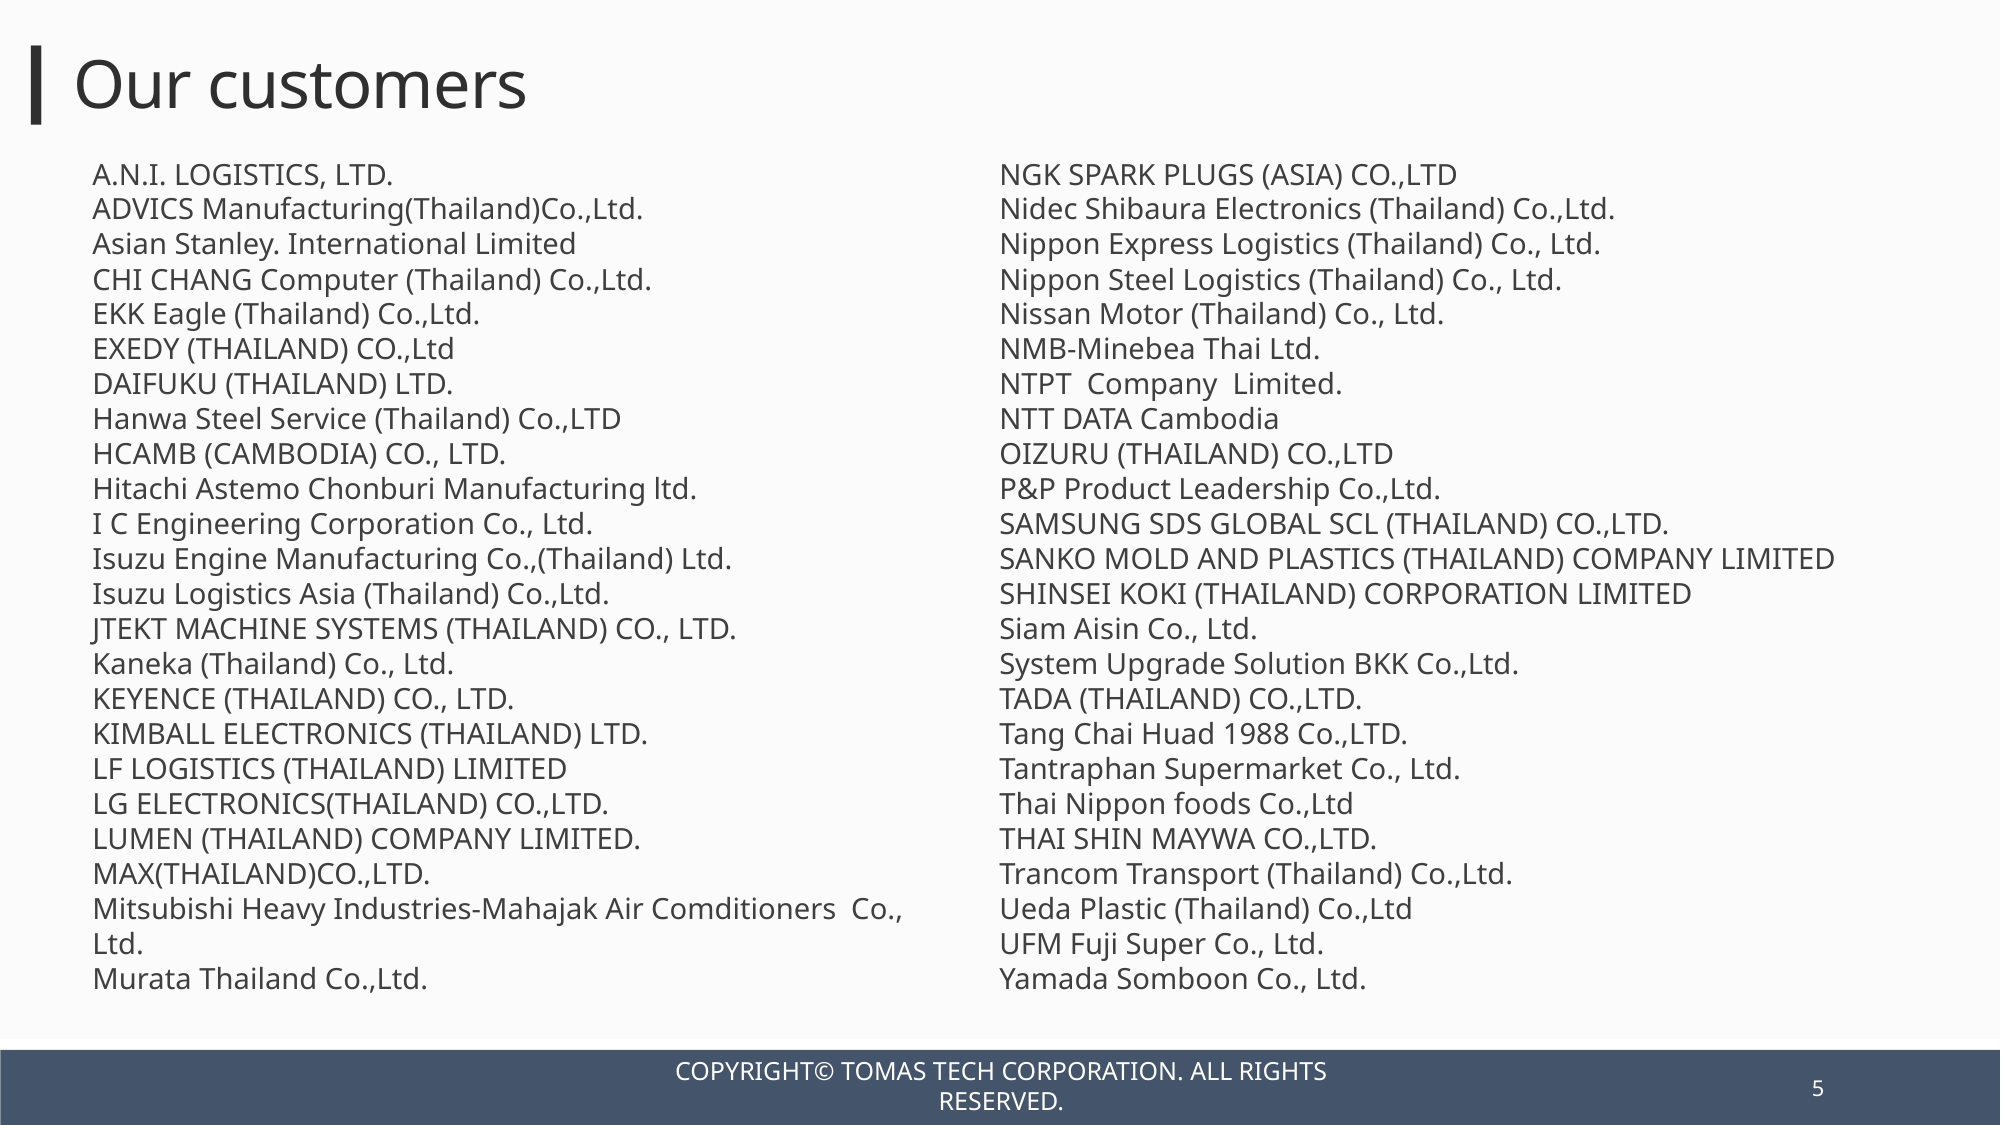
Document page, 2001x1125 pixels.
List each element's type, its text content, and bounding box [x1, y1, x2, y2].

text_box ┃ Our customers [1, 20, 1891, 130]
footer Copyright© TOMAS TECH CORPORATION. All rights reserved. [606, 1055, 1398, 1116]
text_box NGK SPARK PLUGS (ASIA) CO.,LTD Nidec Shibaura Electronics (Thailand) Co.,Ltd. Nippon Express Logistics (Thailand) Co., Ltd. Nippon Steel Logistics (Thailand) Co., Ltd. Nissan Motor (Thailand) Co., Ltd. NMB-Minebea Thai Ltd. NTPT Company Limited. NTT DATA Cambodia OIZURU (THAILAND) CO.,LTD P&P Product Leadership Co.,Ltd. SAMSUNG SDS GLOBAL SCL (THAILAND) CO.,LTD. SANKO MOLD AND PLASTICS (THAILAND) COMPANY LIMITED SHINSEI KOKI (THAILAND) CORPORATION LIMITED Siam Aisin Co., Ltd. System Upgrade Solution BKK Co.,Ltd. TADA (THAILAND) CO.,LTD. Tang Chai Huad 1988 Co.,LTD. Tantraphan Supermarket Co., Ltd. Thai Nippon foods Co.,Ltd THAI SHIN MAYWA CO.,LTD. Trancom Transport (Thailand) Co.,Ltd. Ueda Plastic (Thailand) Co.,Ltd UFM Fuji Super Co., Ltd. Yamada Somboon Co., Ltd. [984, 148, 1857, 1003]
slide_number 5 [1624, 1059, 1840, 1120]
text_box A.N.I. LOGISTICS, LTD. ADVICS Manufacturing(Thailand)Co.,Ltd. Asian Stanley. International Limited CHI CHANG Computer (Thailand) Co.,Ltd. EKK Eagle (Thailand) Co.,Ltd. EXEDY (THAILAND) CO.,Ltd DAIFUKU (THAILAND) LTD. Hanwa Steel Service (Thailand) Co.,LTD HCAMB (CAMBODIA) CO., LTD. Hitachi Astemo Chonburi Manufacturing ltd. I C Engineering Corporation Co., Ltd. Isuzu Engine Manufacturing Co.,(Thailand) Ltd. Isuzu Logistics Asia (Thailand) Co.,Ltd. JTEKT MACHINE SYSTEMS (THAILAND) CO., LTD. Kaneka (Thailand) Co., Ltd. KEYENCE (THAILAND) CO., LTD. KIMBALL ELECTRONICS (THAILAND) LTD. LF LOGISTICS (THAILAND) LIMITED LG ELECTRONICS(THAILAND) CO.,LTD. LUMEN (THAILAND) COMPANY LIMITED. MAX(THAILAND)CO.,LTD. Mitsubishi Heavy Industries-Mahajak Air Comditioners Co., Ltd. Murata Thailand Co.,Ltd. [77, 148, 950, 1003]
